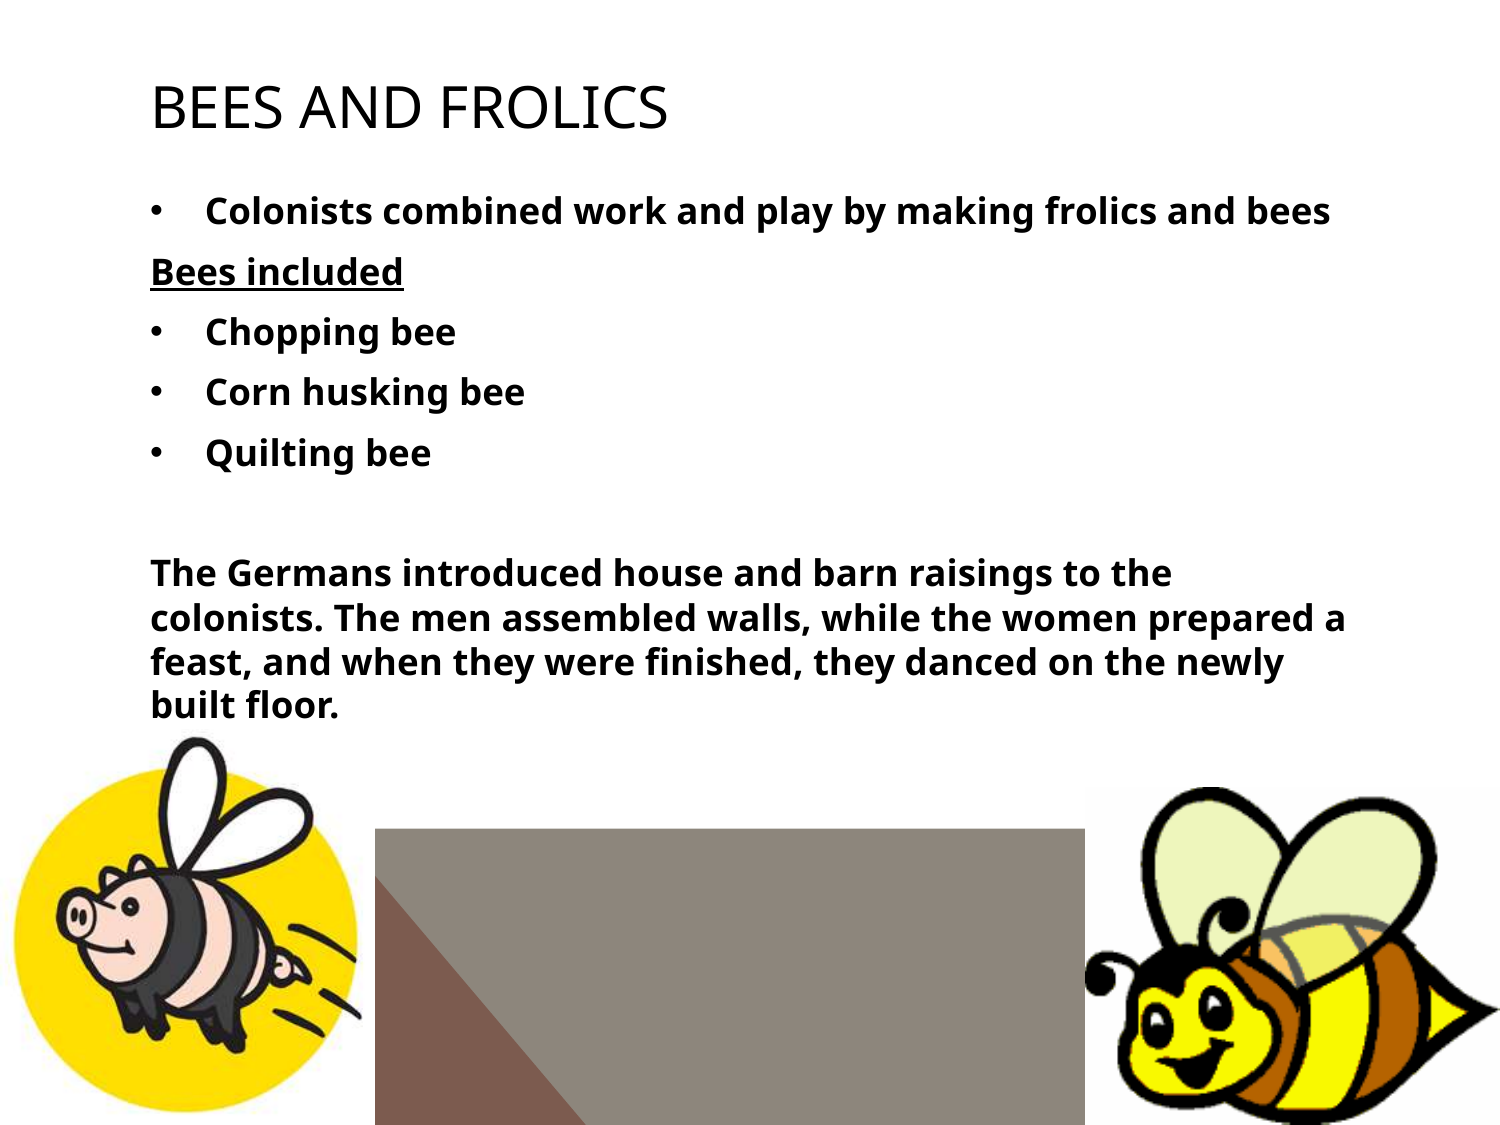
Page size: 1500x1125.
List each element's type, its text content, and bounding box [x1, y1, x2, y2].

list Colonists combined work and play by making frolics and bees Bees included Chopping bee Corn husking bee Quilting bee The Germans introduced house and barn raisings to the colonists. The men assembled walls, while the women prepared a feast, and when they were finished, they danced on the newly built floor. [135, 180, 1369, 768]
picture [0, 729, 376, 1125]
picture [1085, 787, 1500, 1125]
title Bees and frolics [135, 60, 1369, 150]
